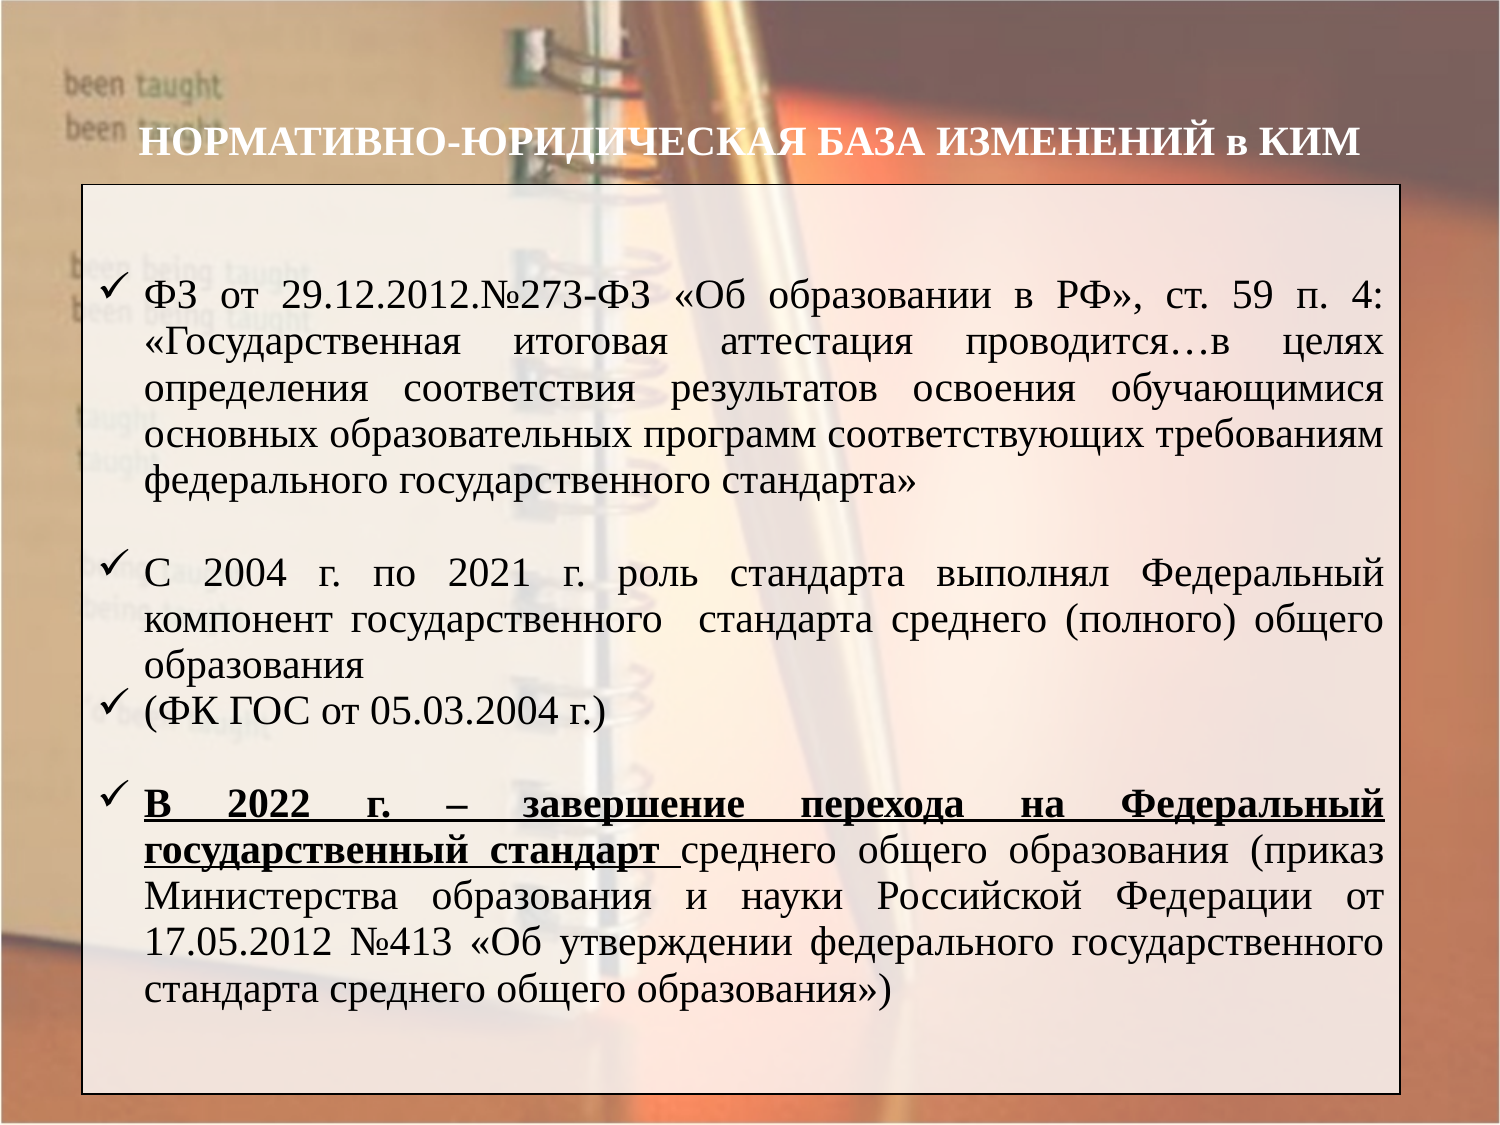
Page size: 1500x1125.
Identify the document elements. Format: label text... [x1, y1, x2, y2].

title НОРМАТИВНО-ЮРИДИЧЕСКАЯ БАЗА ИЗМЕНЕНИЙ в КИМ [75, 45, 1425, 233]
table_header ФЗ от 29.12.2012.№273-ФЗ «Об образовании в РФ», ст. 59 п. 4: «Государственная итоговая аттестация проводится…в целях определения соответствия результатов освоения обучающимися основных образовательных программ соответствующих требованиям федерального государственного стандарта» С 2004 г. по 2021 г. роль стандарта выполнял Федеральный компонент государственного стандарта среднего (полного) общего образования (ФК ГОС от 05.03.2004 г.) В 2022 г. – завершение перехода на Федеральный государственный стандарт среднего общего образования (приказ Министерства образования и науки Российской Федерации от 17.05.2012 №413 «Об утверждении федерального государственного стандарта среднего общего образования») [83, 185, 1399, 1093]
